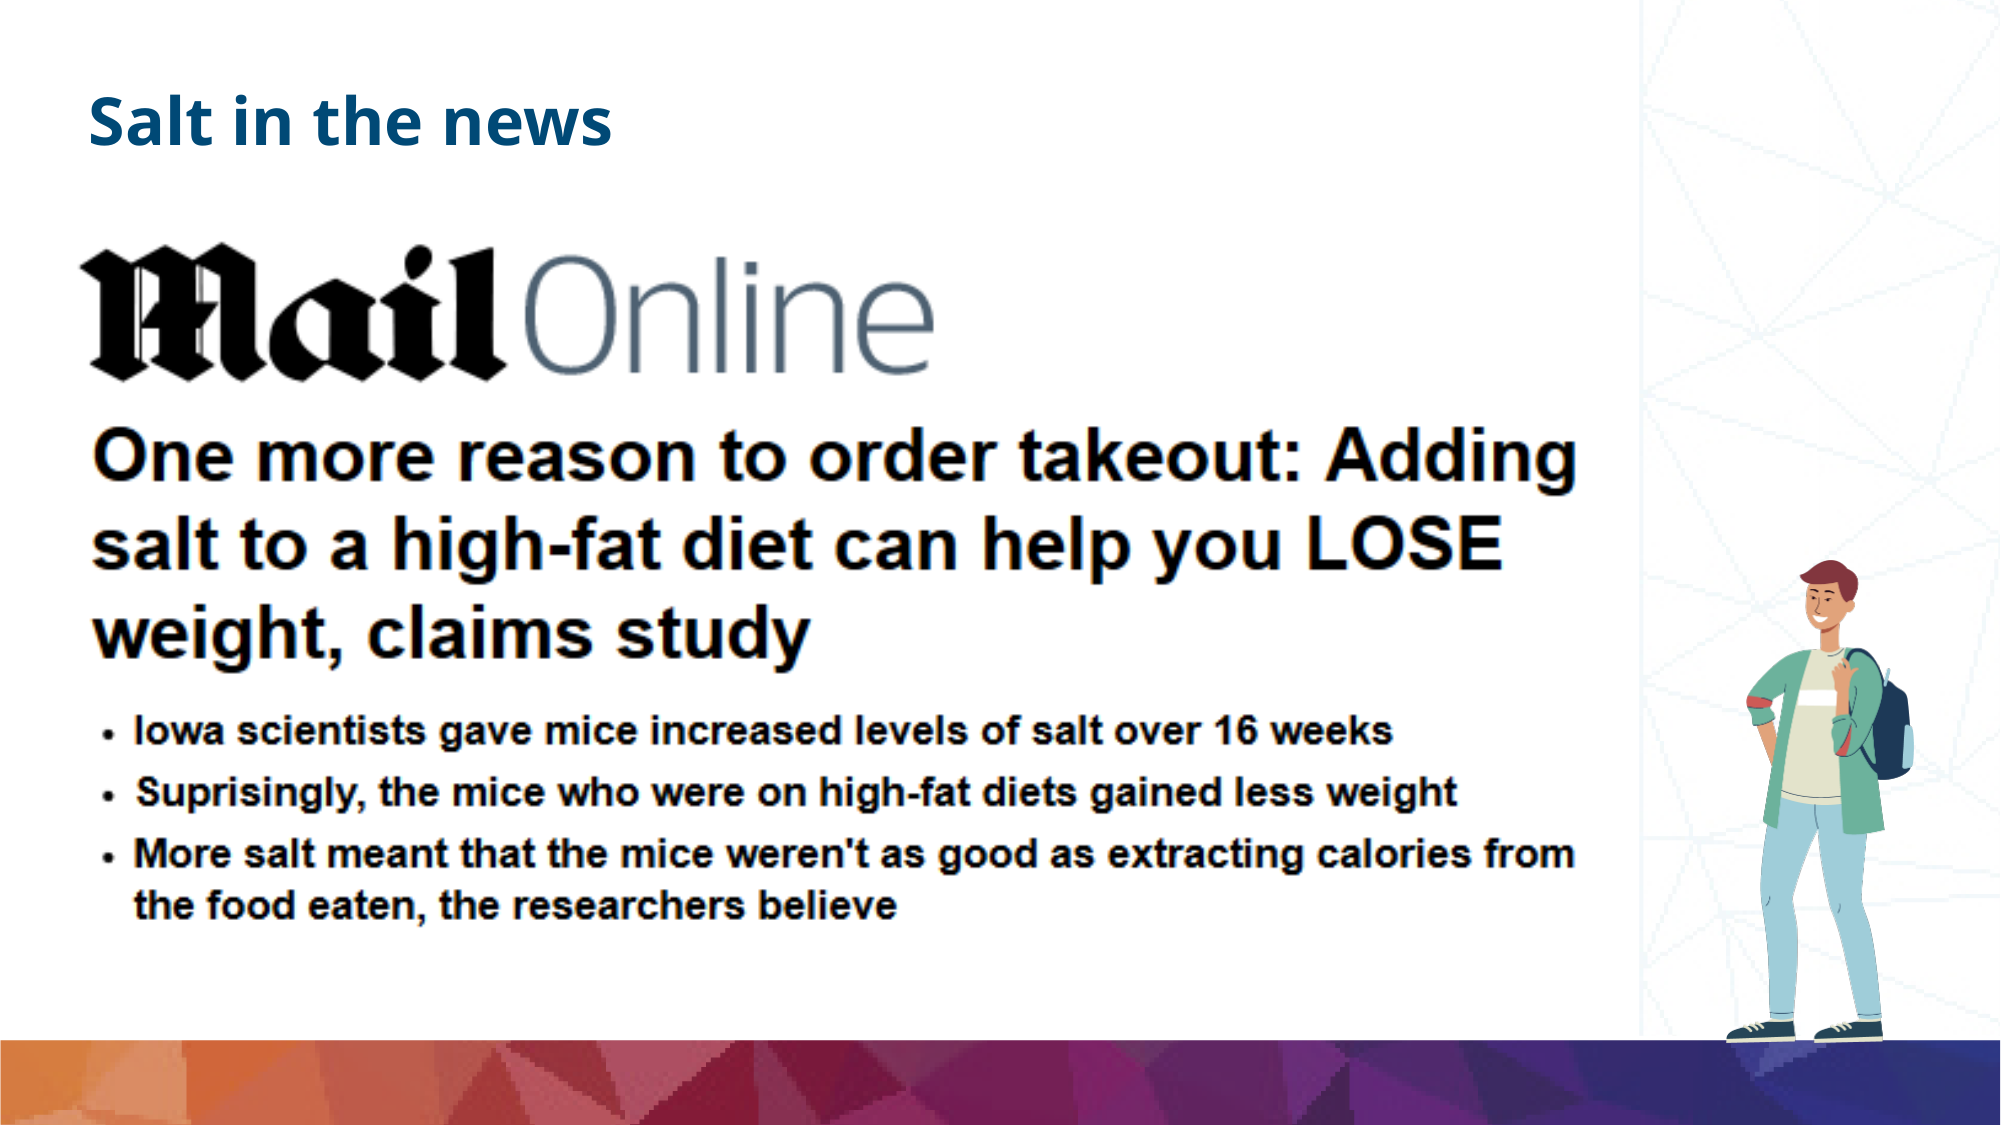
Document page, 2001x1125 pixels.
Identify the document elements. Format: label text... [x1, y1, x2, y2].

picture [0, 0, 2001, 1125]
title Salt in the news [88, 88, 1565, 161]
picture [58, 206, 1610, 952]
